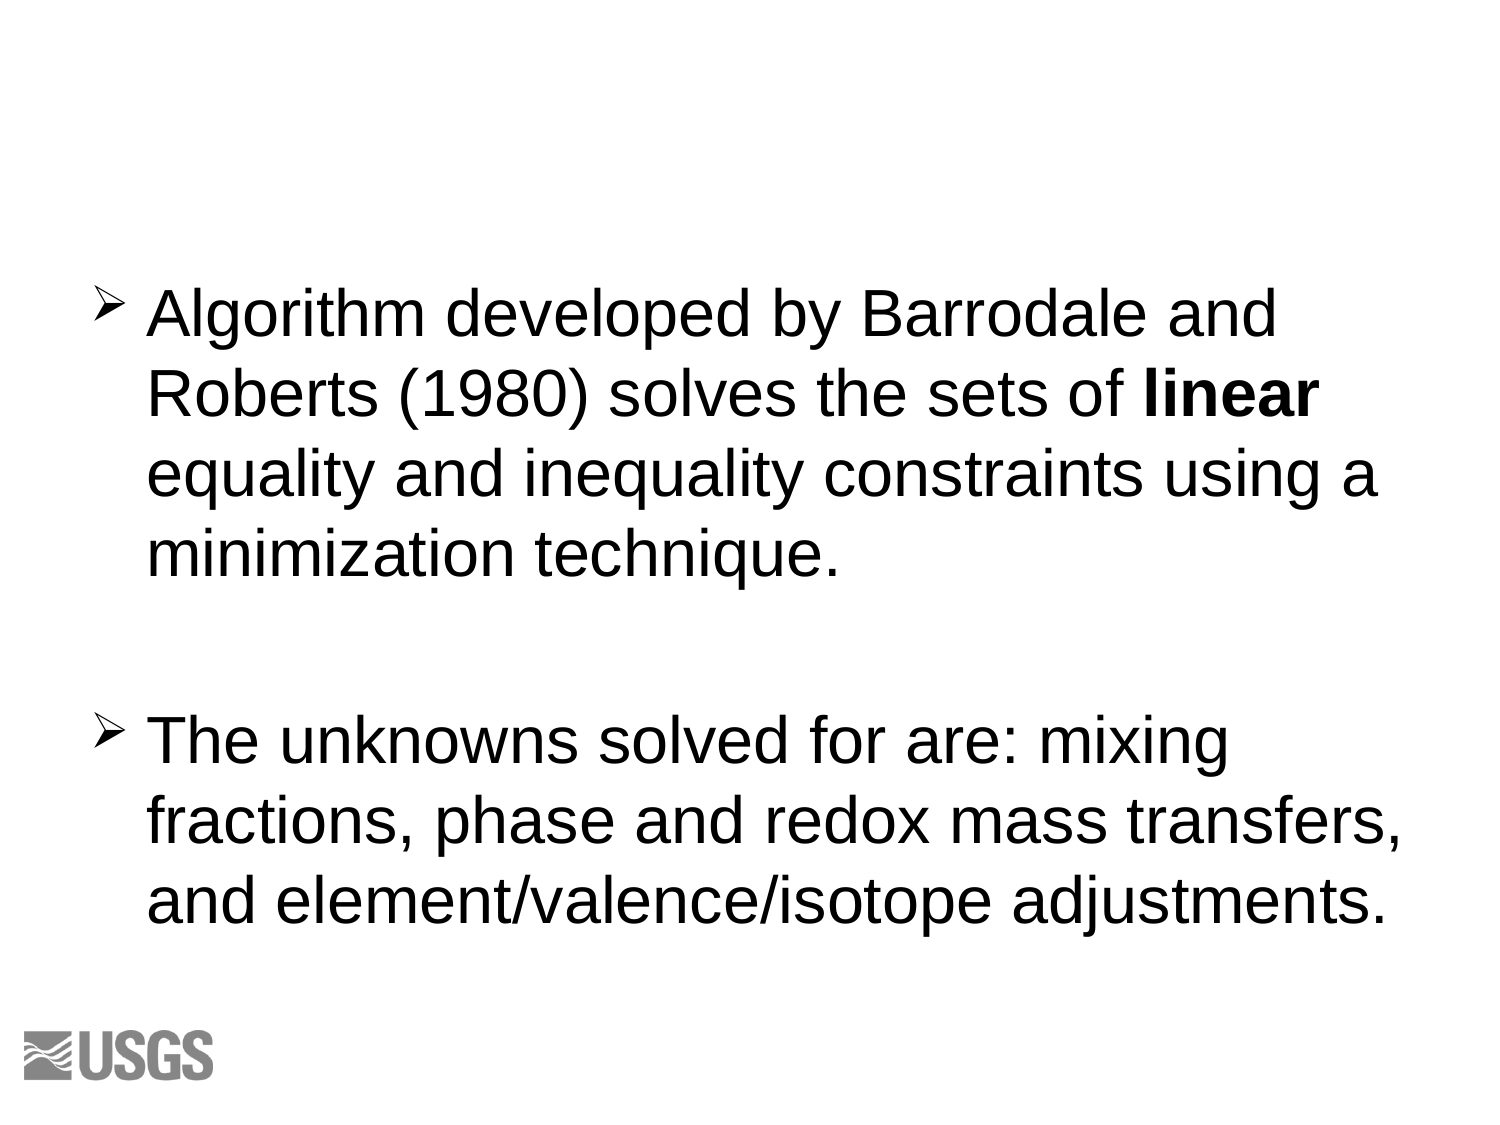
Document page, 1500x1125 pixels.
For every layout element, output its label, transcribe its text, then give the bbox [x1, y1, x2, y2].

list Algorithm developed by Barrodale and Roberts (1980) solves the sets of linear equality and inequality constraints using a minimization technique. The unknowns solved for are: mixing fractions, phase and redox mass transfers, and element/valence/isotope adjustments. [74, 262, 1426, 1006]
